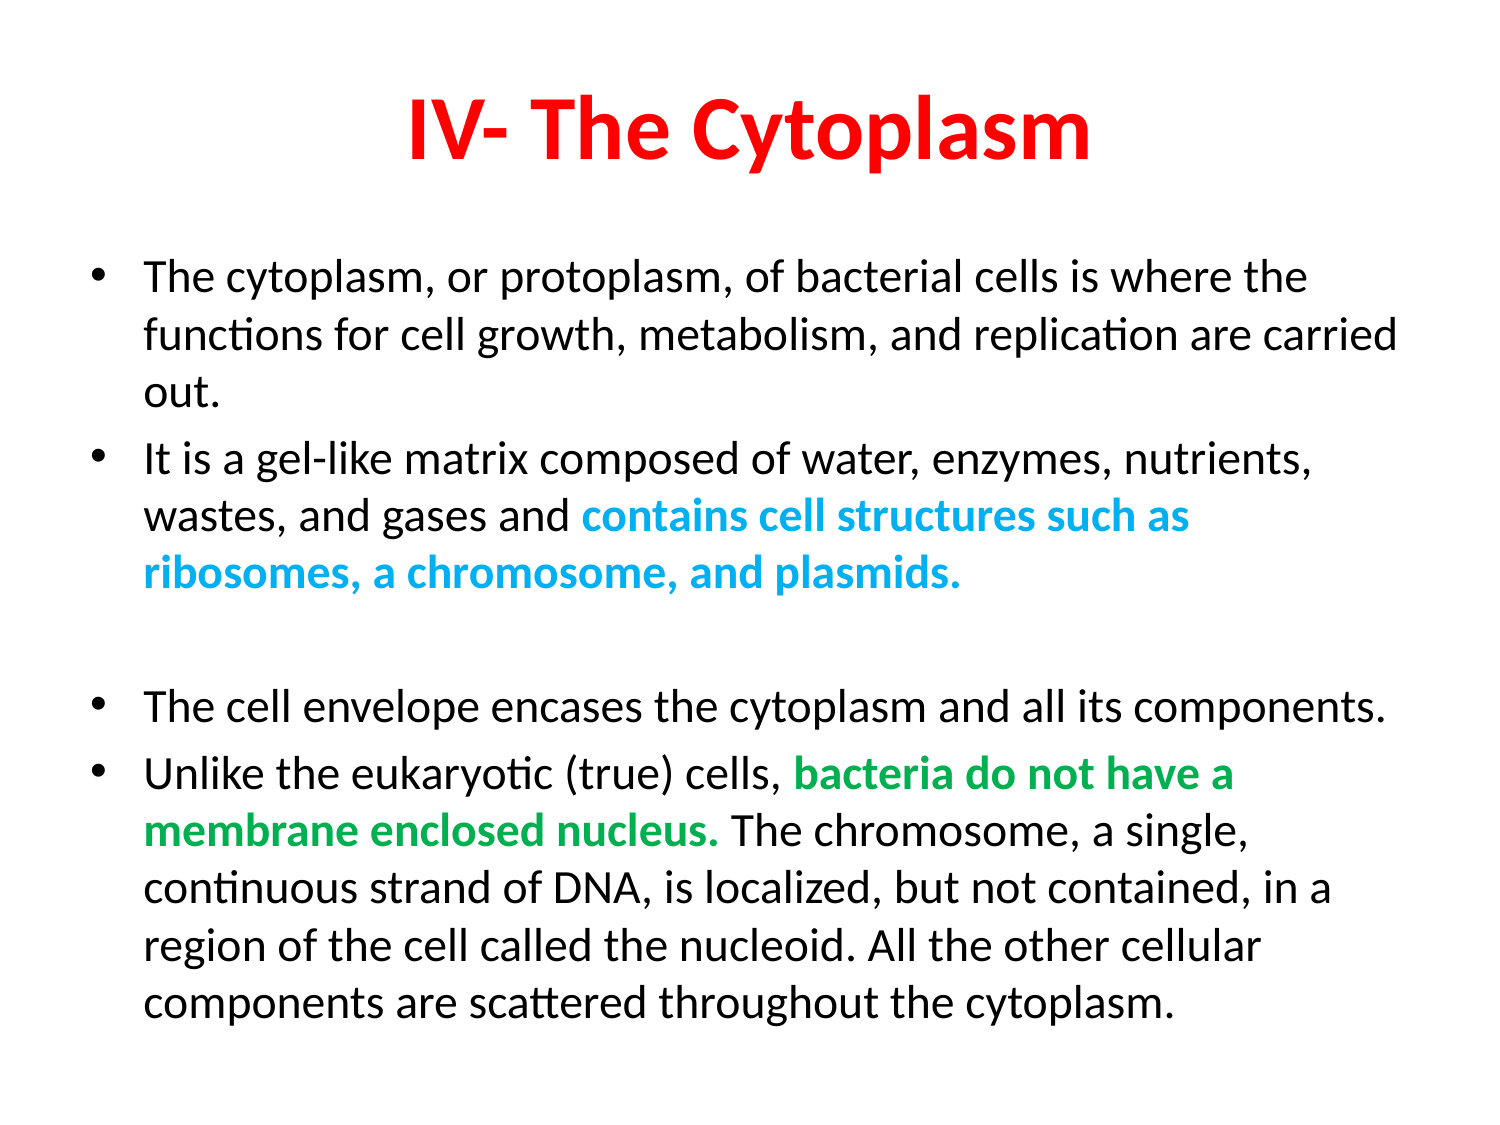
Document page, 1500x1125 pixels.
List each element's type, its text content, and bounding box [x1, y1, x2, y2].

list The cytoplasm, or protoplasm, of bacterial cells is where the functions for cell growth, metabolism, and replication are carried out. It is a gel-like matrix composed of water, enzymes, nutrients, wastes, and gases and contains cell structures such as ribosomes, a chromosome, and plasmids. The cell envelope encases the cytoplasm and all its components. Unlike the eukaryotic (true) cells, bacteria do not have a membrane enclosed nucleus. The chromosome, a single, continuous strand of DNA, is localized, but not contained, in a region of the cell called the nucleoid. All the other cellular components are scattered throughout the cytoplasm. [75, 237, 1425, 1088]
title IV- The Cytoplasm [75, 45, 1425, 200]
